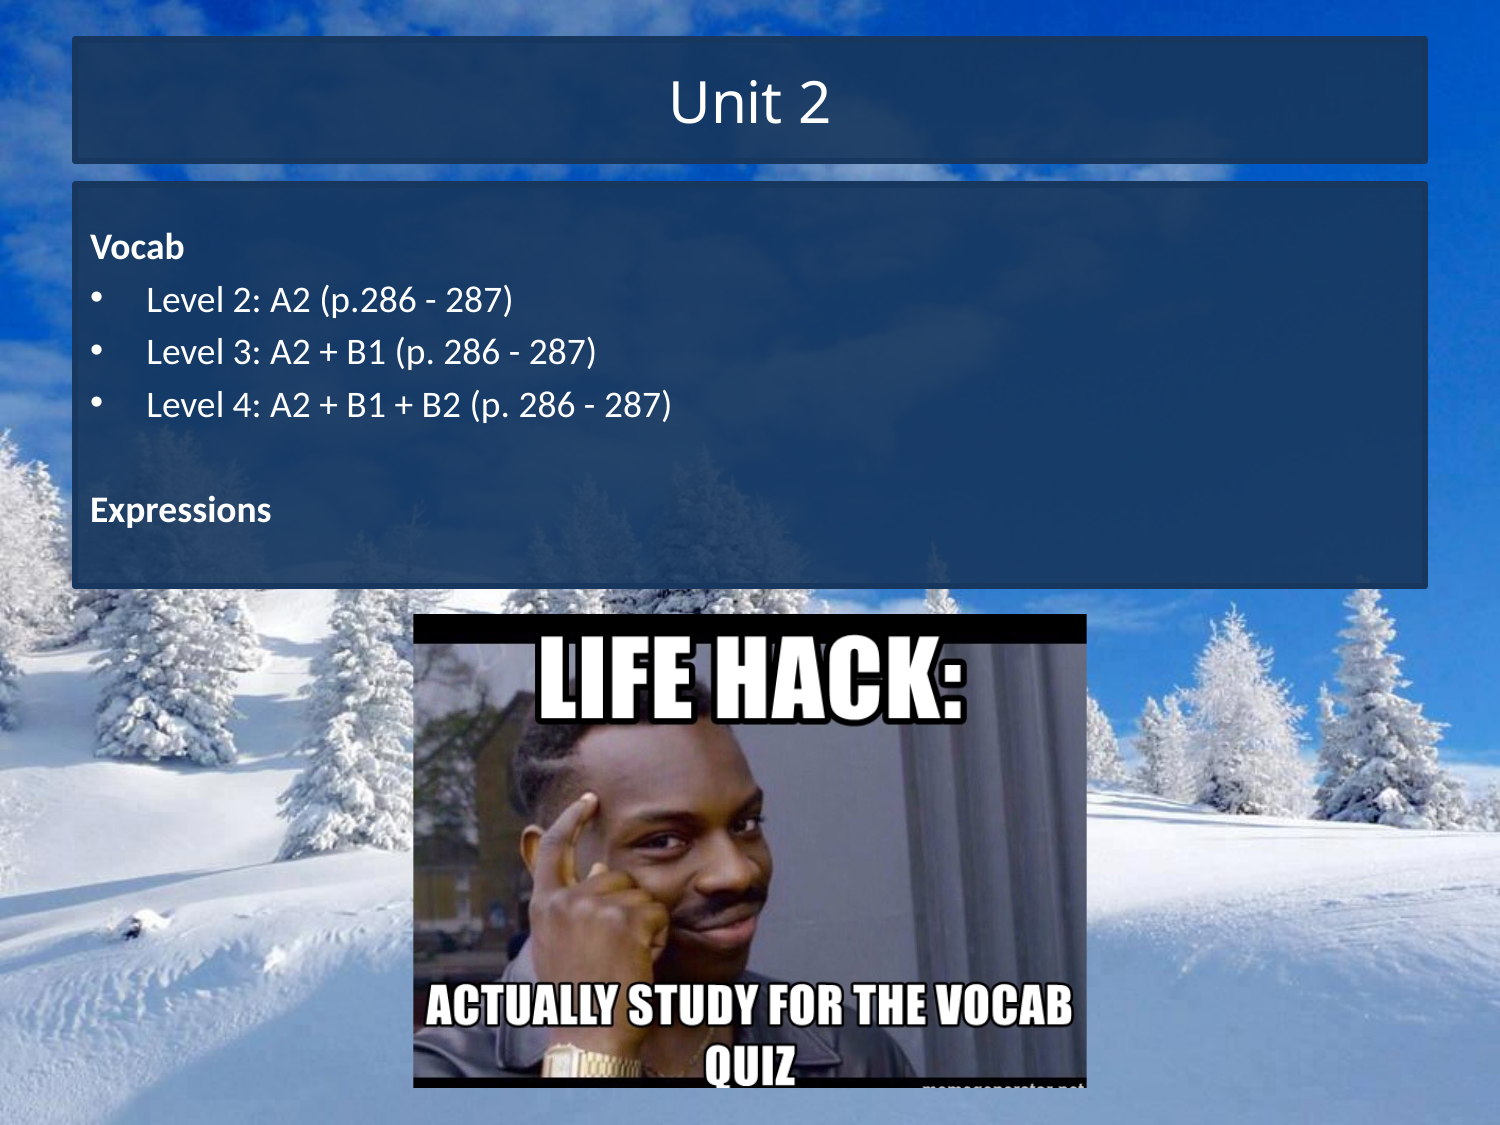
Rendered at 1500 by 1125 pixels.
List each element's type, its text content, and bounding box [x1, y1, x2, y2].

list Vocab Level 2: A2 (p.286 - 287) Level 3: A2 + B1 (p. 286 - 287) Level 4: A2 + B1 + B2 (p. 286 - 287) Expressions [72, 181, 1428, 589]
title Unit 2 [72, 36, 1428, 164]
picture [0, 0, 1500, 1125]
